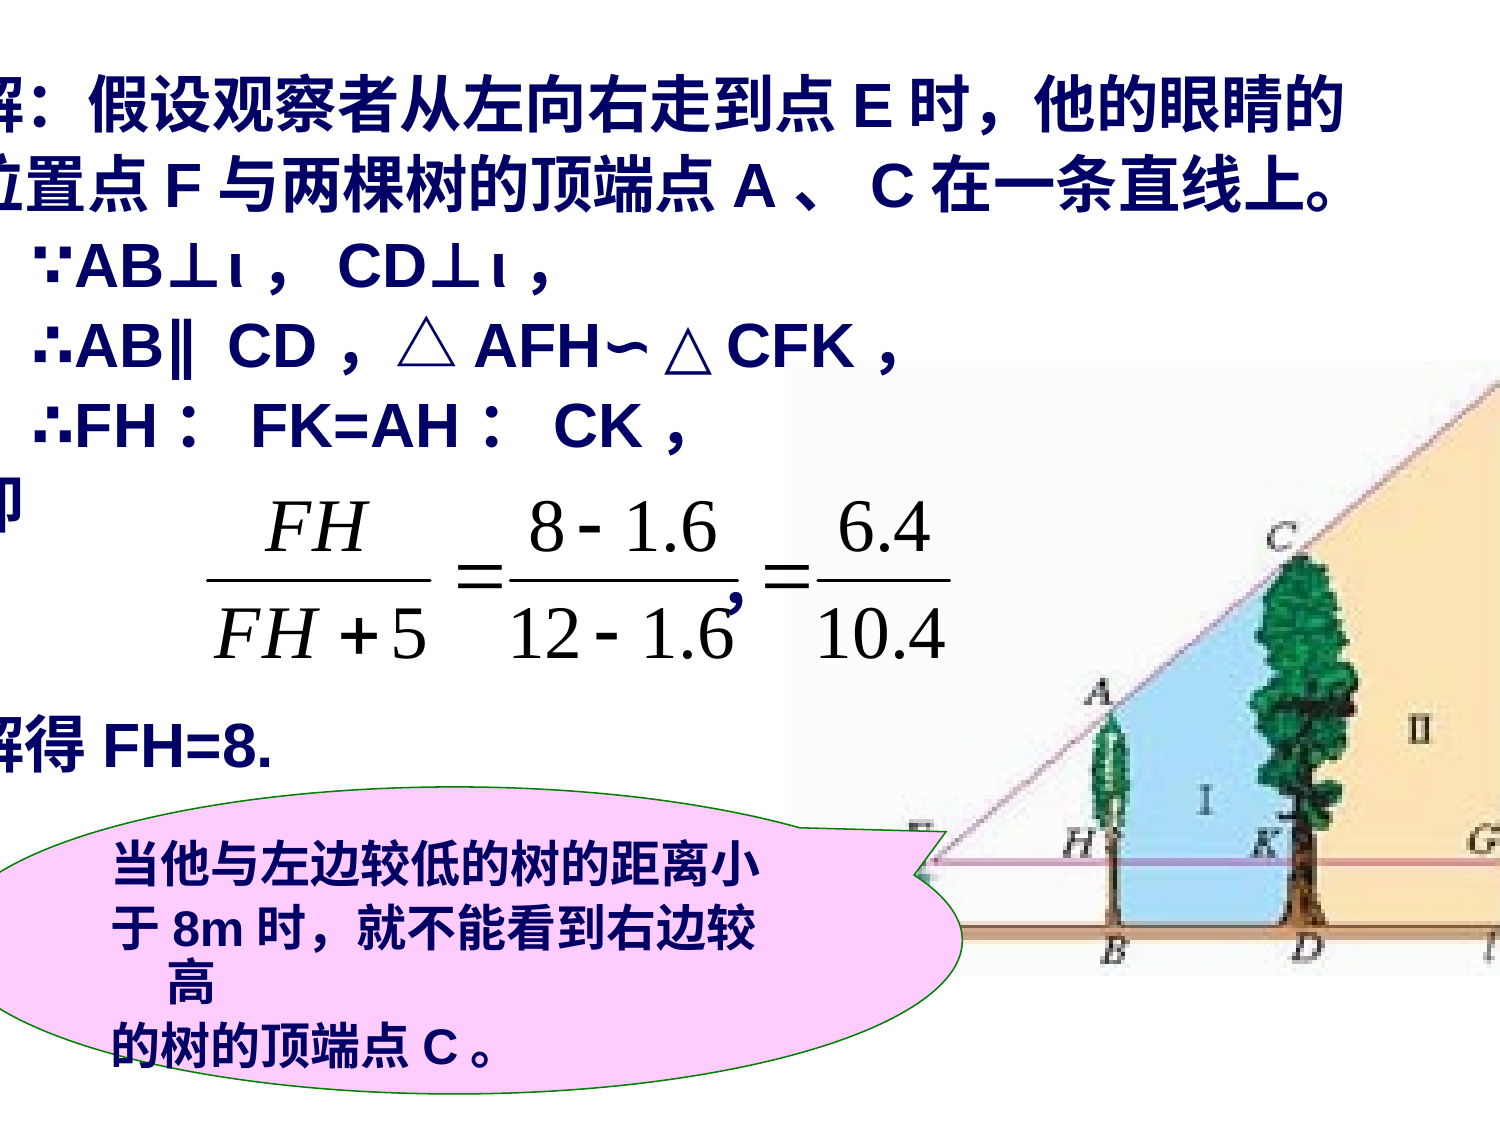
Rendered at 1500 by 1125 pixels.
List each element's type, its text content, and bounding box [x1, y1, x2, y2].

text_box 当他与左边较低的树的距离小 于8m时，就不能看到右边较高 的树的顶端点C。 [0, 786, 942, 1094]
picture [785, 361, 1500, 977]
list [194, 479, 963, 675]
text_box 解：假设观察者从左向右走到点E时，他的眼睛的 位置点F与两棵树的顶端点A、C在一条直线上。 ∵AB⊥ι，CD⊥ι， ∴AB∥CD，△AFH∽△CFK， ∴FH：FK=AH：CK， 即 ， 解得FH=8. [0, 66, 1496, 789]
